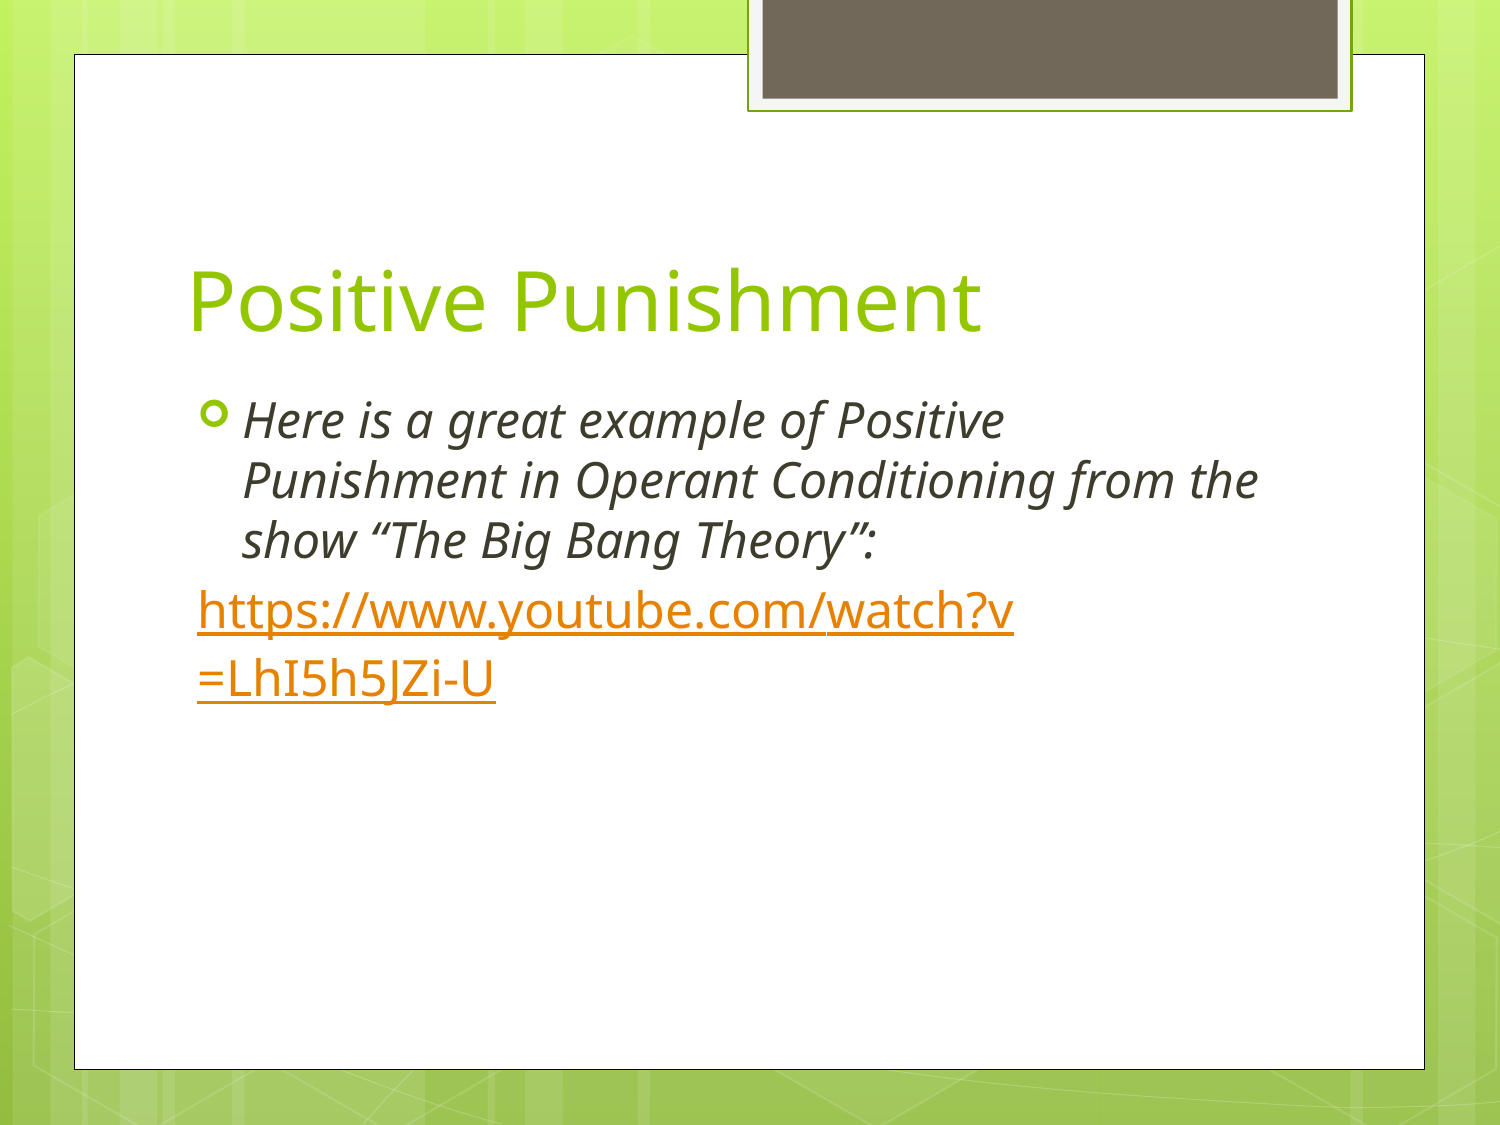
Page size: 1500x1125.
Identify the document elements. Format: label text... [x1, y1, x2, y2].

title Positive Punishment [171, 168, 1324, 357]
list Here is a great example of Positive Punishment in Operant Conditioning from the show “The Big Bang Theory”: https://www.youtube.com/watch?v=LhI5h5JZi-U [171, 381, 1283, 957]
